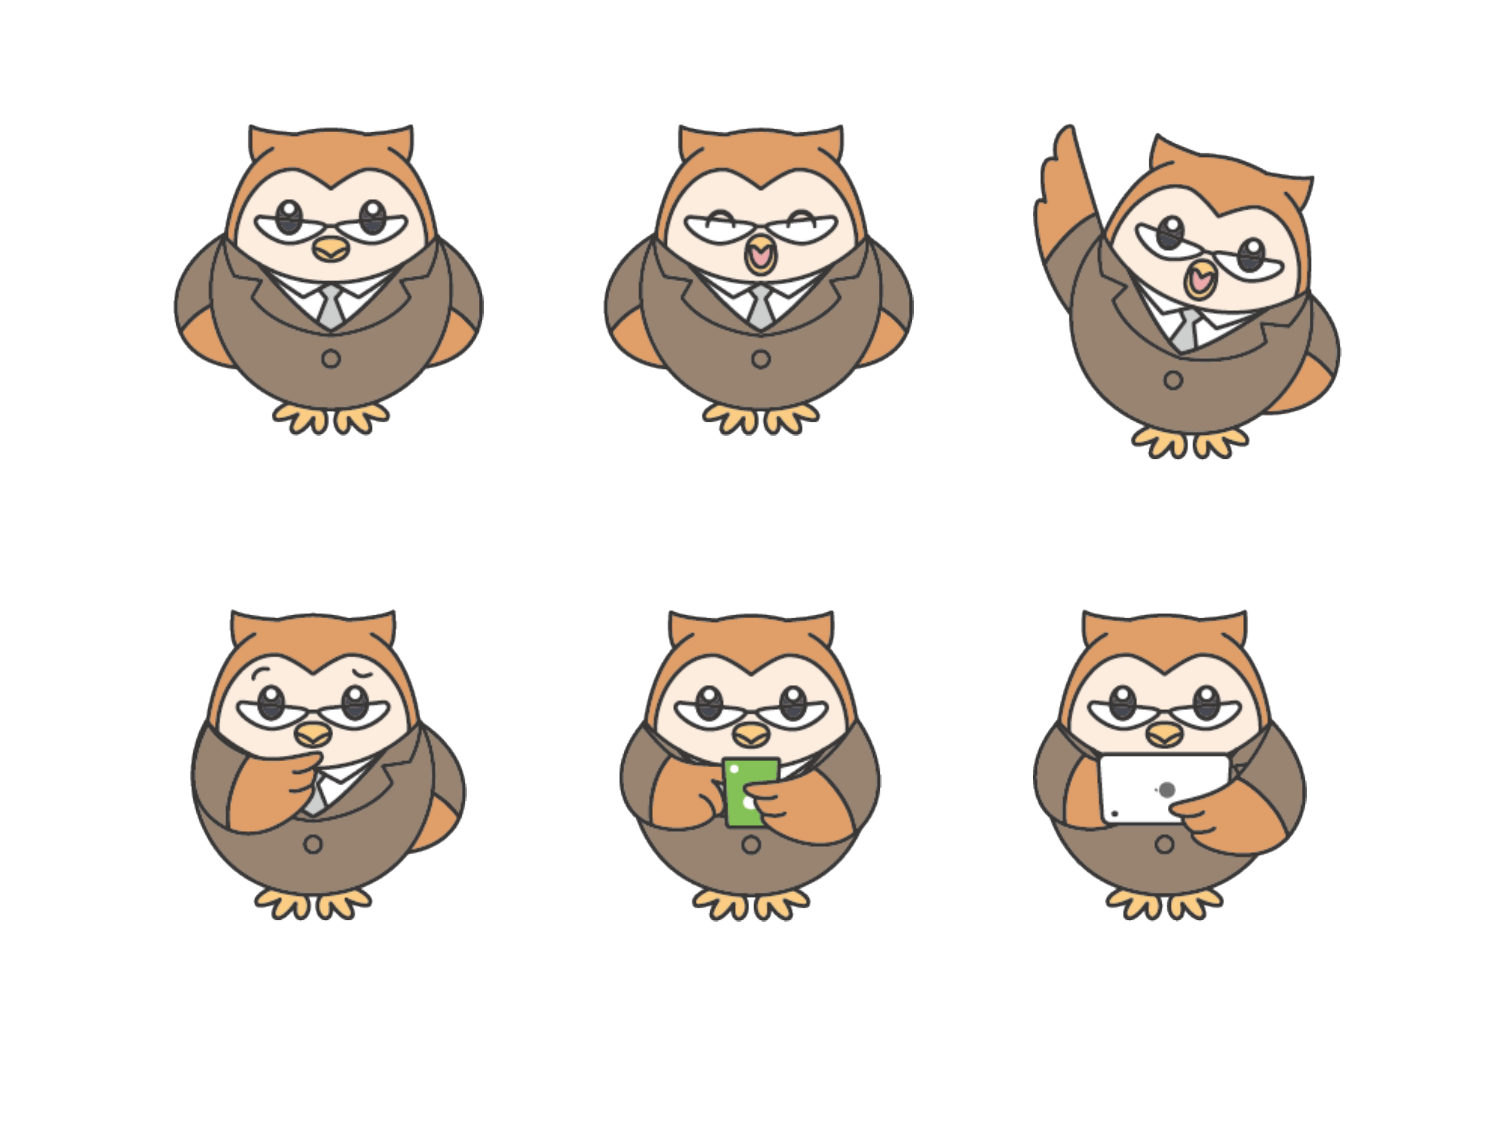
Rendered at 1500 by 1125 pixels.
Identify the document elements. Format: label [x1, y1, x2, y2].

picture [618, 609, 882, 923]
picture [603, 123, 915, 436]
picture [172, 123, 484, 436]
picture [1033, 123, 1342, 462]
picture [1033, 609, 1307, 923]
picture [190, 609, 467, 923]
